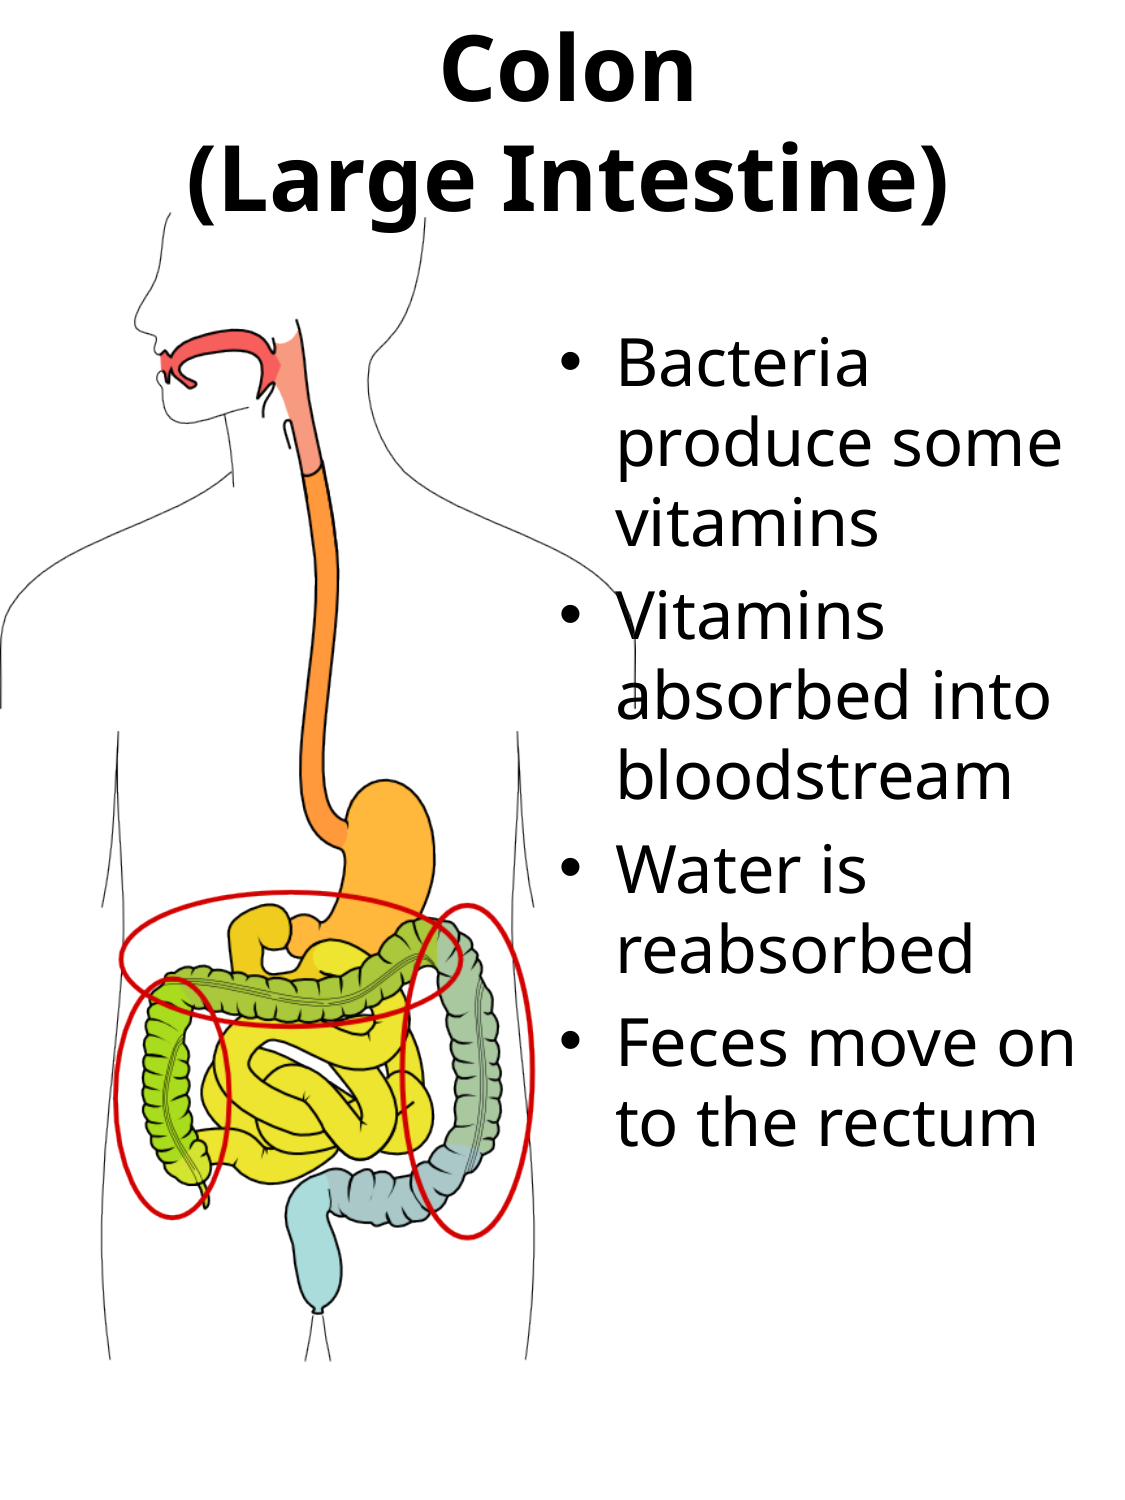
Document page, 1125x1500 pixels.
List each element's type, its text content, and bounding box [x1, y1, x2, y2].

list Bacteria produce some vitamins Vitamins absorbed into bloodstream Water is reabsorbed Feces move on to the rectum [640, 312, 1125, 1303]
title Colon (Large Intestine) [62, 0, 1075, 240]
picture [0, 212, 636, 1362]
